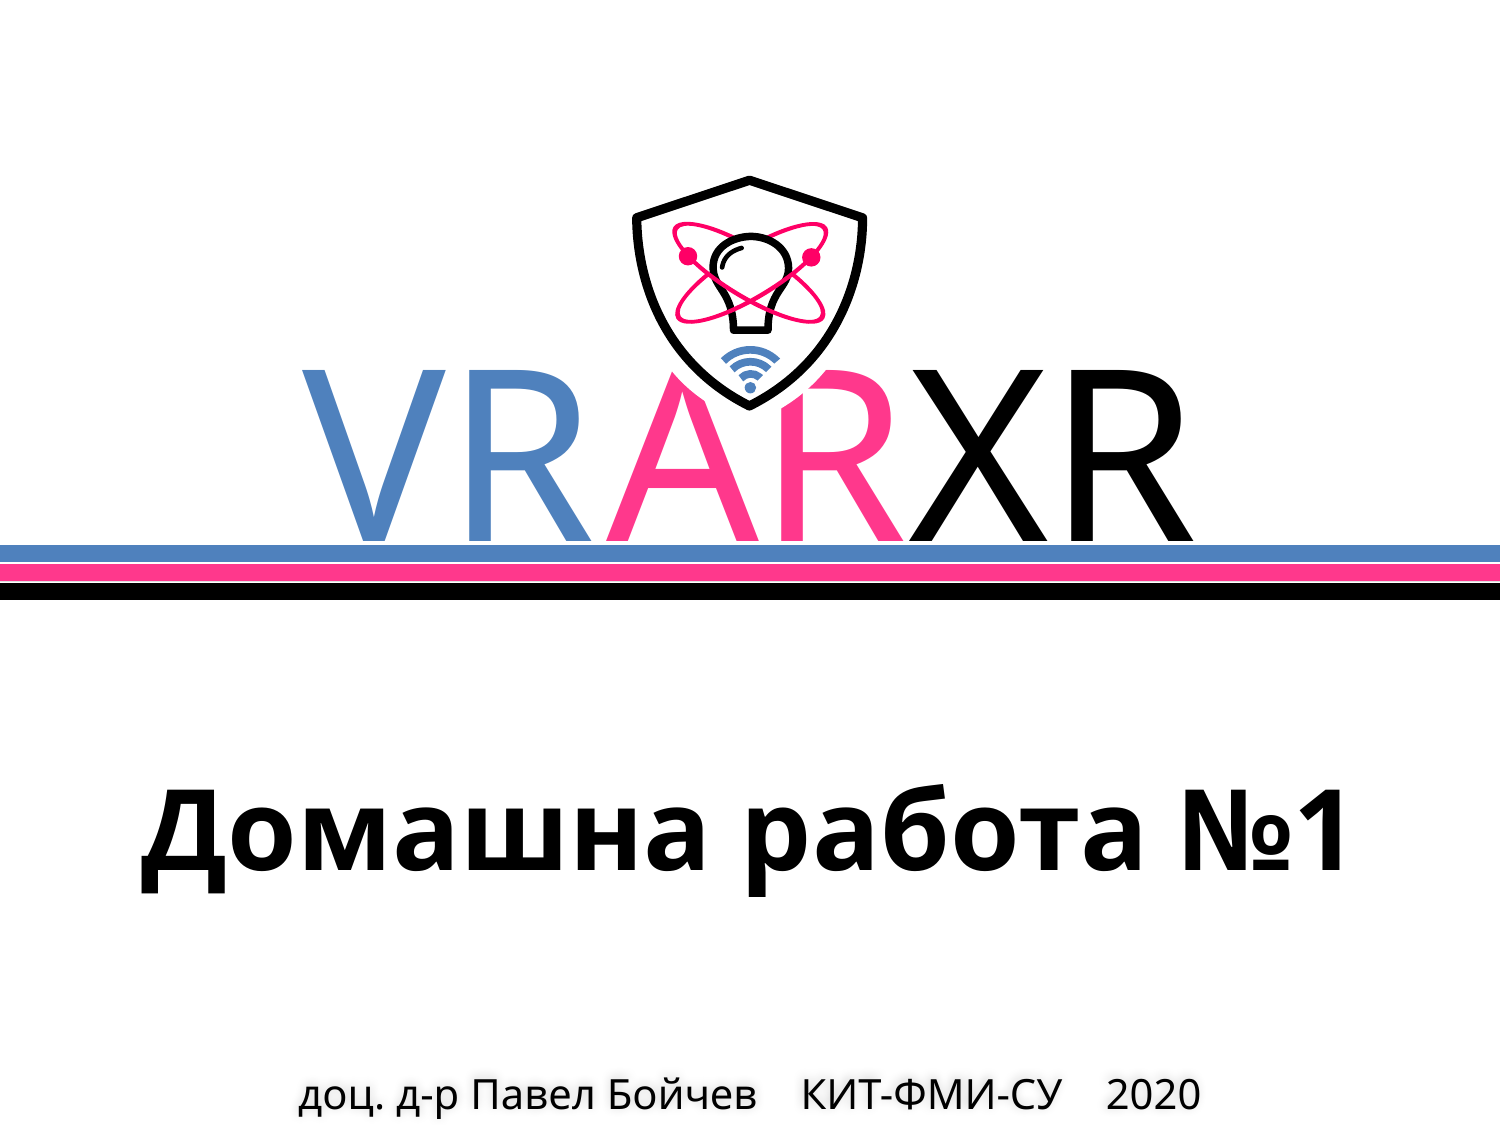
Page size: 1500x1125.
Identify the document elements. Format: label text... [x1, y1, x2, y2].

list Домашна работа №1 [0, 762, 1500, 888]
title доц. д-р Павел Бойчев КИТ-ФМИ-СУ 2020 [0, 1027, 1500, 1125]
